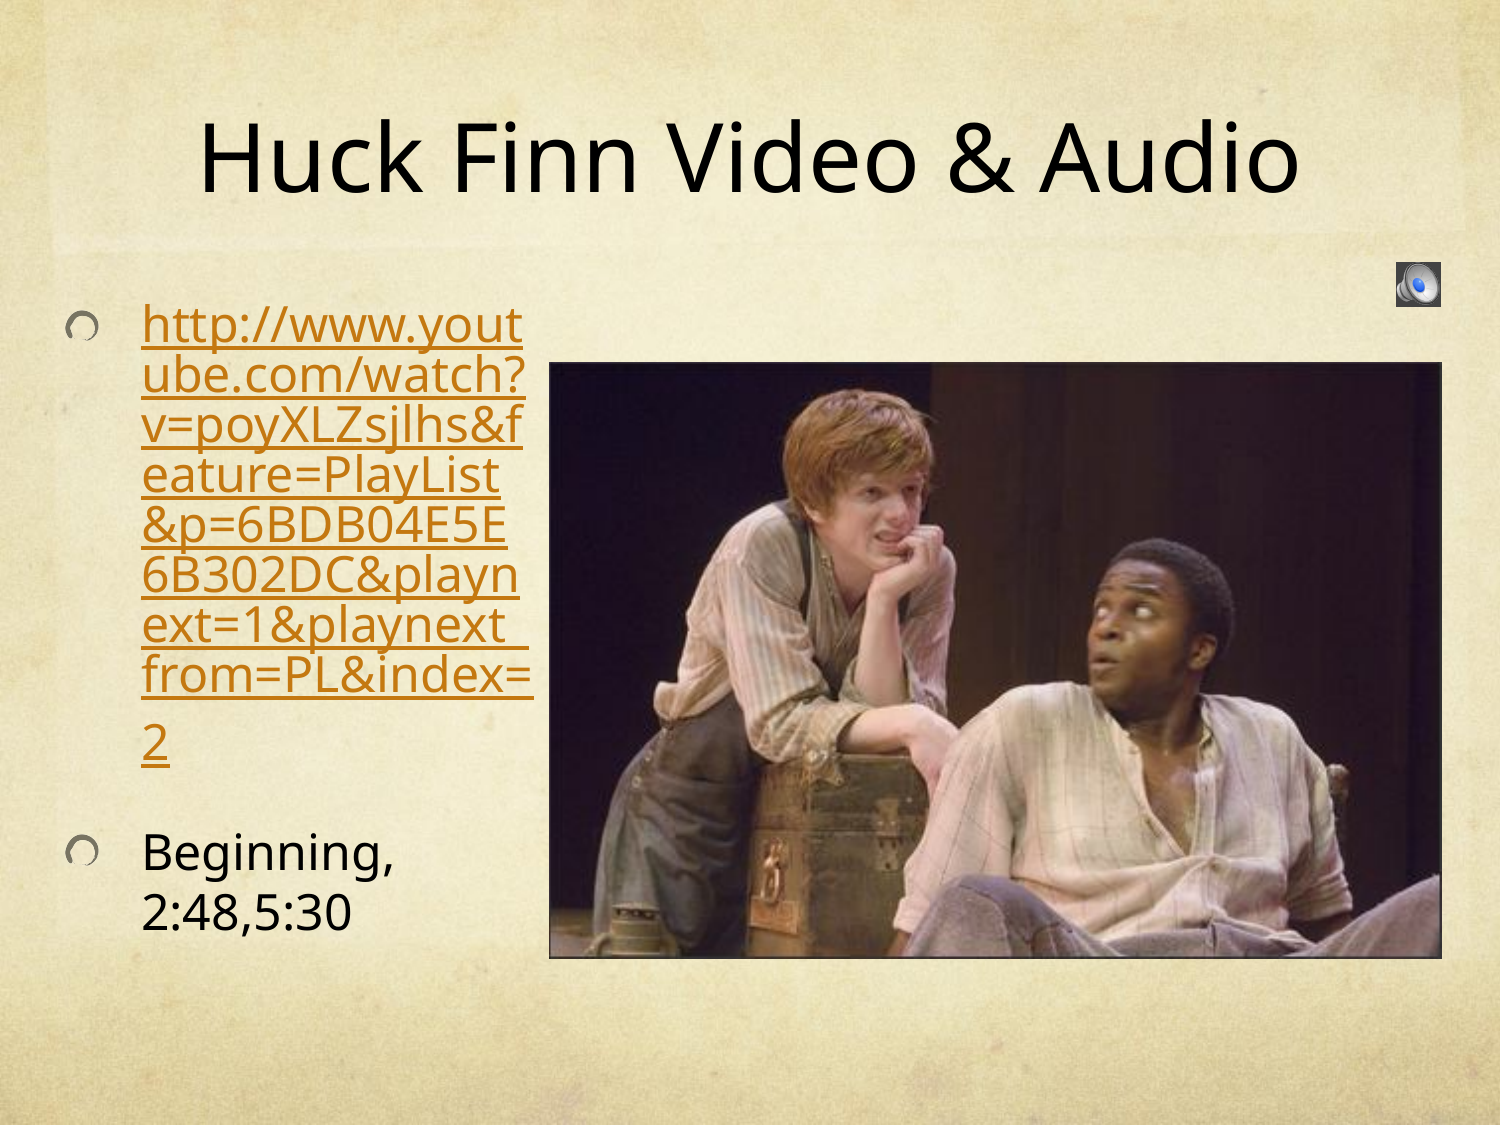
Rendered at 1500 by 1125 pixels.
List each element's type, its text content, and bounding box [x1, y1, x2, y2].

picture [0, 0, 1500, 1125]
title Huck Finn Video & Audio [150, 82, 1350, 225]
list http://www.youtube.com/watch?v=poyXLZsjlhs&feature=PlayList&p=6BDB04E5E6B302DC&playnext=1&playnext_from=PL&index=2 Beginning, 2:48,5:30 [50, 284, 550, 1075]
